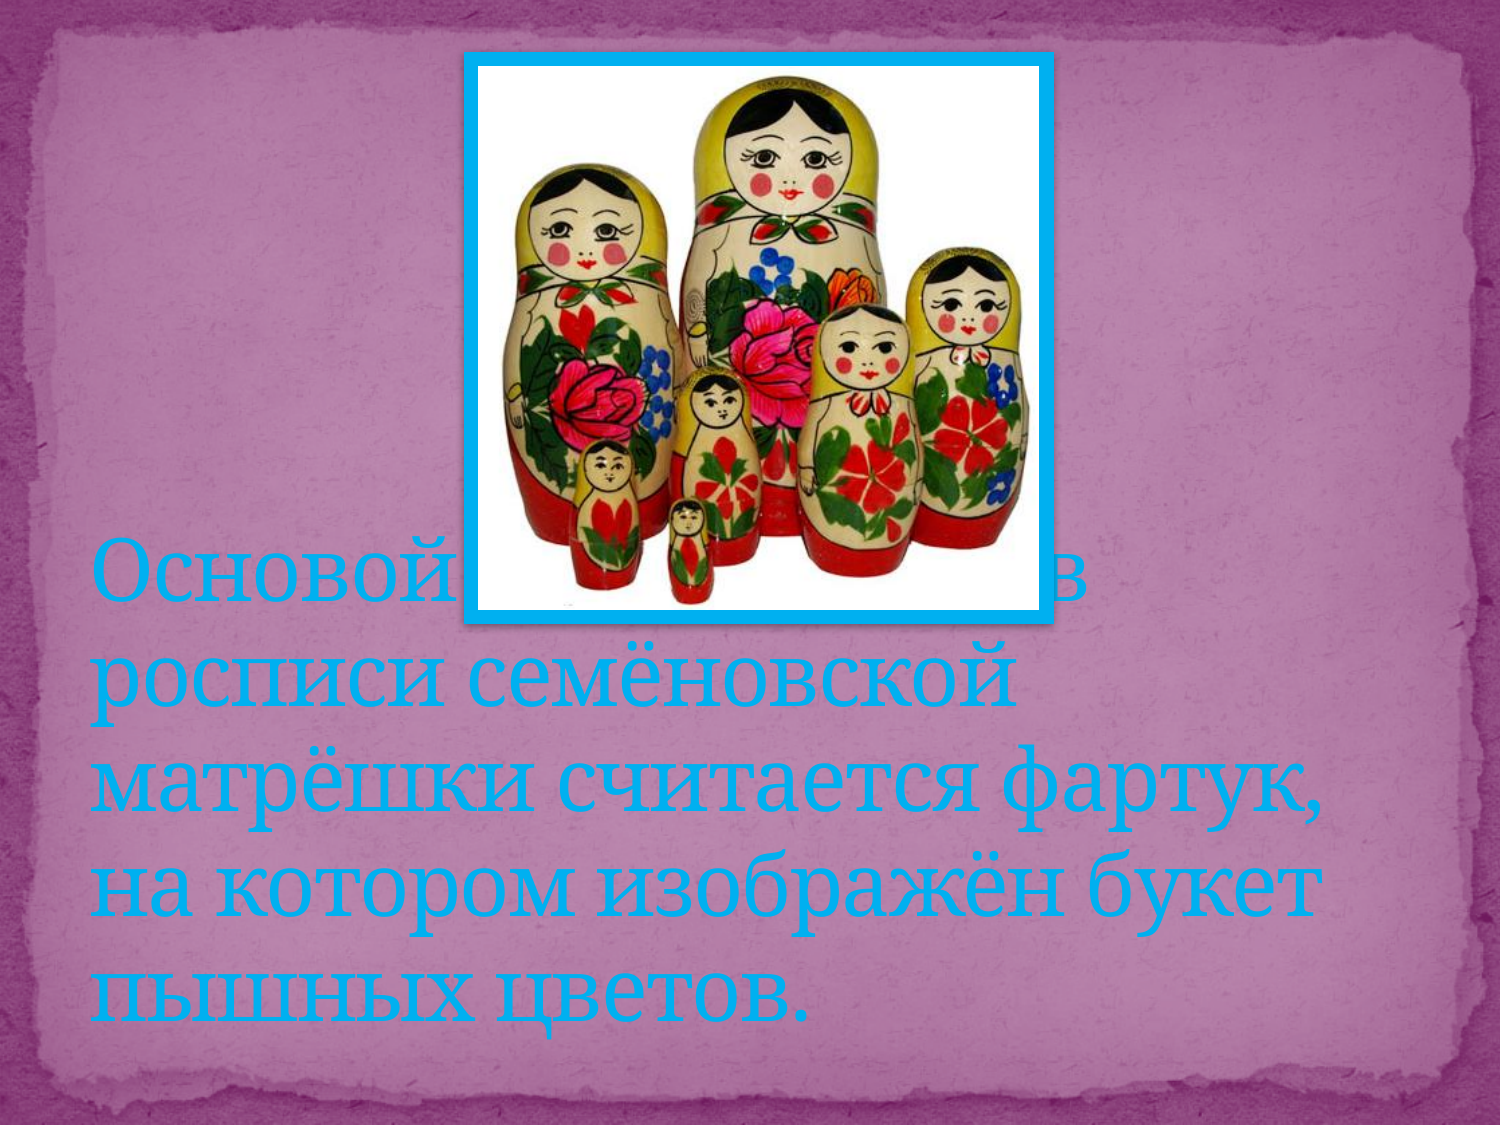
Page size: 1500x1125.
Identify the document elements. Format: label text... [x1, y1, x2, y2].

picture [479, 67, 1038, 609]
title Основой композиции в росписи семёновской матрёшки считается фартук, на котором изображён букет пышных цветов. [74, 24, 1425, 1047]
